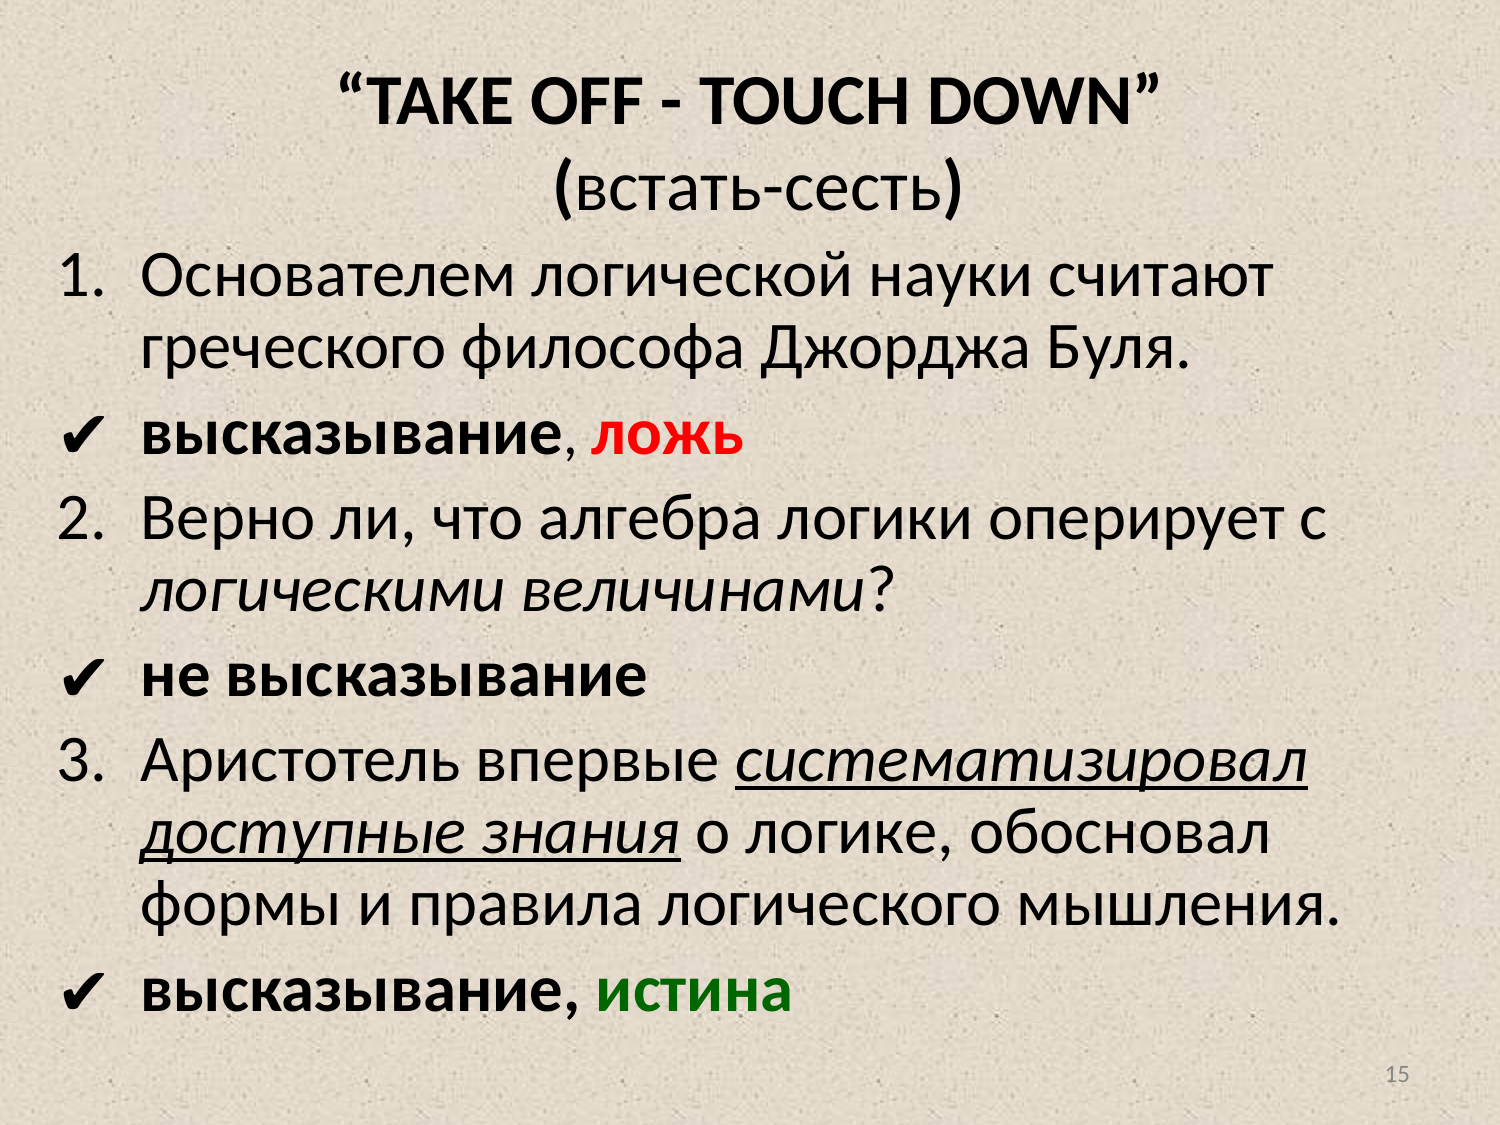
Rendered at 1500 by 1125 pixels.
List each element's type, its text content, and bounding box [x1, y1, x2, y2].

picture [0, 0, 1500, 1125]
slide_number ‹#› [1074, 1042, 1425, 1103]
title “TAKE OFF - TOUCH DOWN” (встать-сесть) [75, 45, 1425, 231]
list Основателем логической науки считают греческого философа Джорджа Буля. высказывание, ложь Верно ли, что алгебра логики оперирует с логическими величинами? не высказывание Аристотель впервые систематизировал доступные знания о логике, обосновал формы и правила логического мышления. высказывание, истина [41, 231, 1459, 1094]
